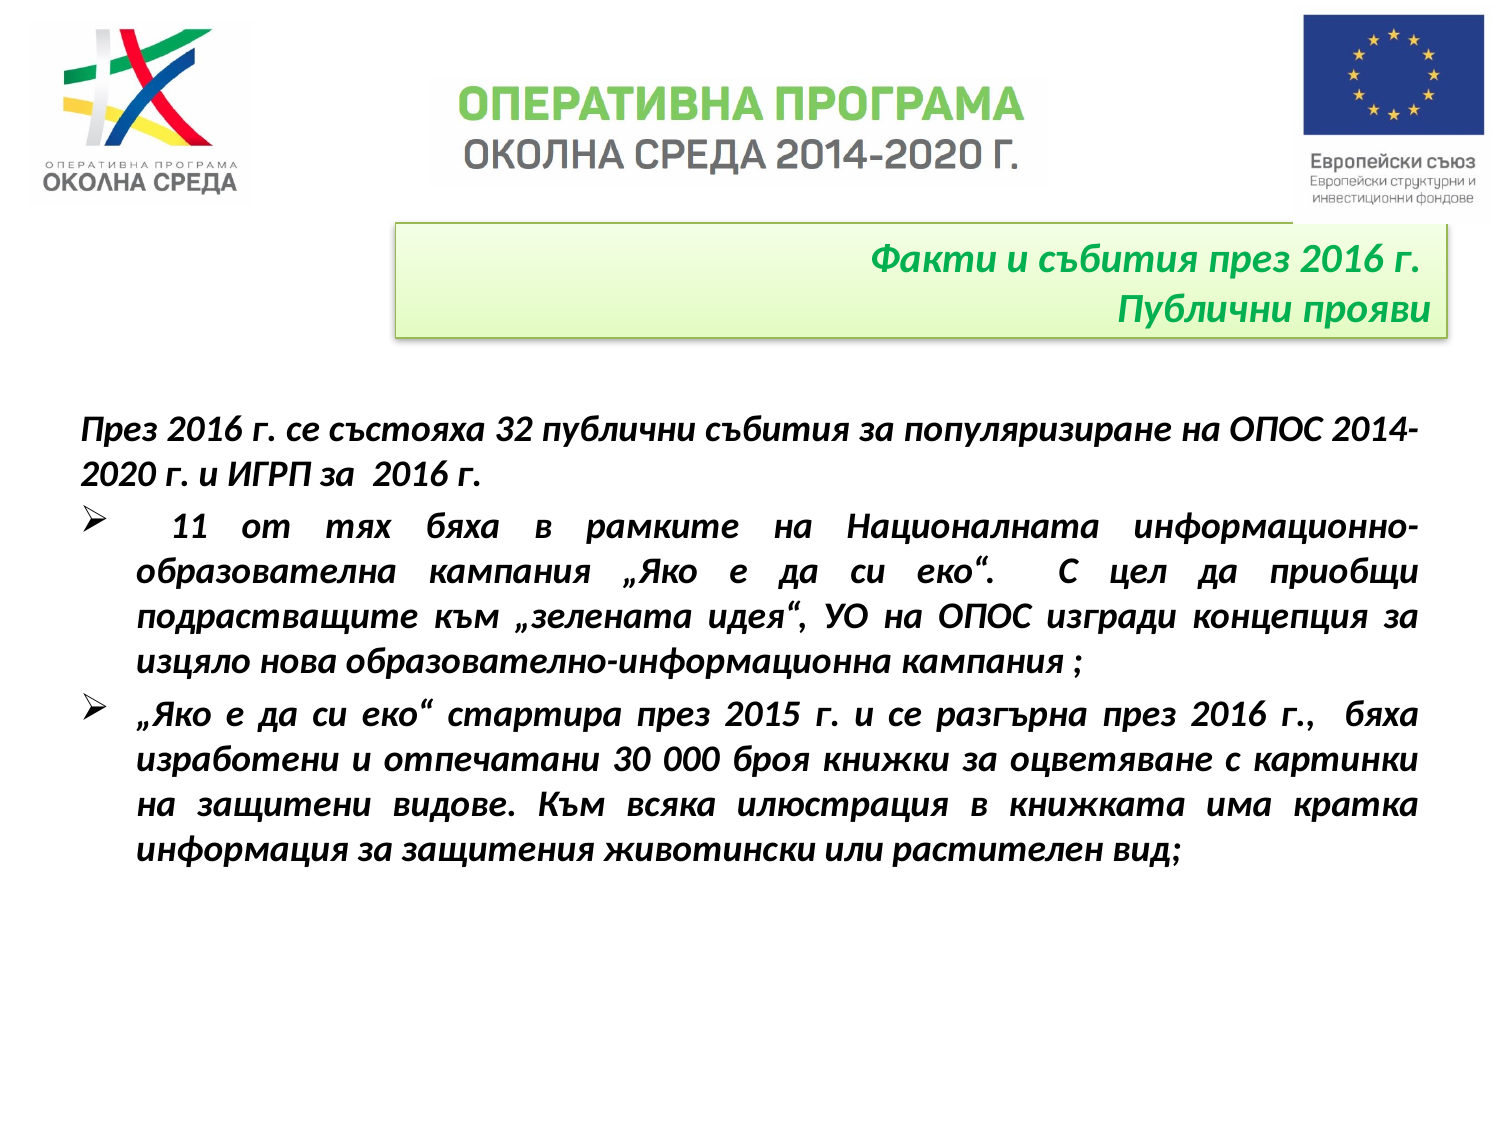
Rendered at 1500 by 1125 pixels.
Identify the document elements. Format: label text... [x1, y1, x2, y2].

picture [28, 21, 254, 206]
picture [1293, 3, 1493, 224]
picture [429, 77, 1049, 186]
title Факти и събития през 2016 г. Публични прояви [395, 222, 1448, 339]
list През 2016 г. се състояха 32 публични събития за популяризиране на ОПОС 2014-2020 г. и ИГРП за 2016 г. 11 от тях бяха в рамките на Националната информационно-образователна кампания „Яко е да си еко“. С цел да приобщи подрастващите към „зелената идея“, УО на ОПОС изгради концепция за изцяло нова образователно-информационна кампания ; „Яко е да си еко“ стартира през 2015 г. и се разгърна през 2016 г., бяха изработени и отпечатани 30 000 броя книжки за оцветяване с картинки на защитени видове. Към всяка илюстрация в книжката има кратка информация за защитения животински или растителен вид; [64, 302, 1436, 1059]
